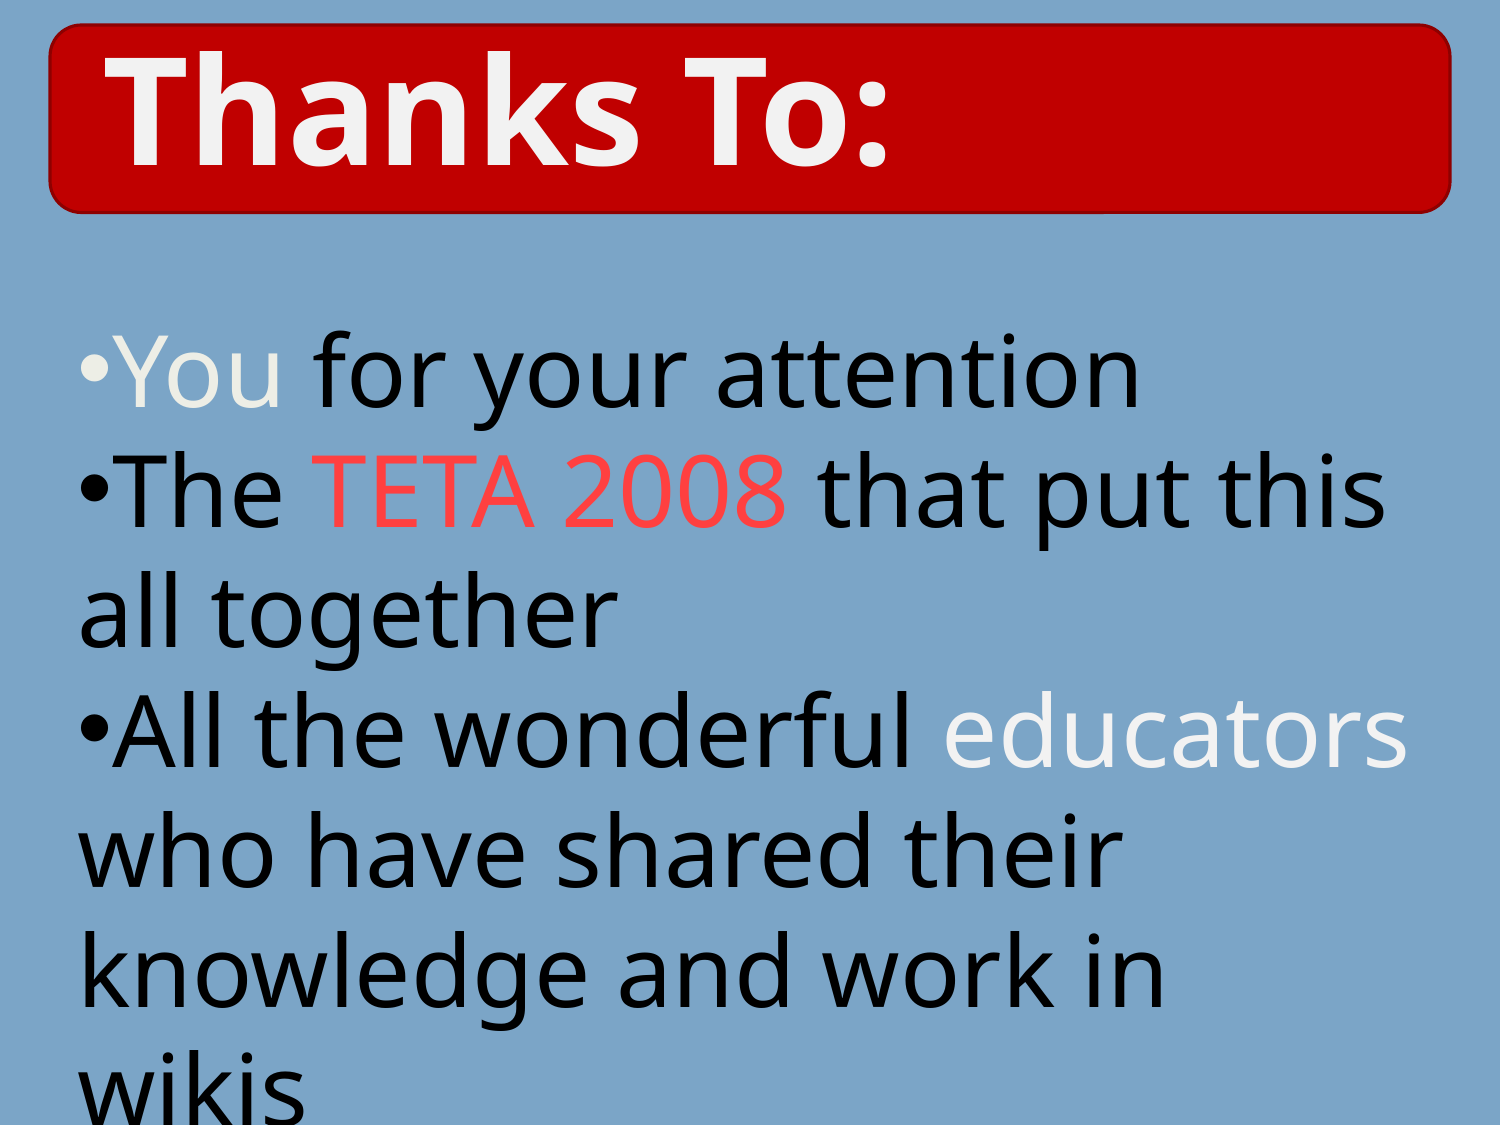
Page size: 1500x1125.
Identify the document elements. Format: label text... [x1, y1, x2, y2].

text_box You for your attention The TETA 2008 that put this all together All the wonderful educators who have shared their knowledge and work in wikis [62, 299, 1438, 1125]
text_box Thanks To: [87, 7, 1413, 203]
text_box [48, 23, 1452, 215]
